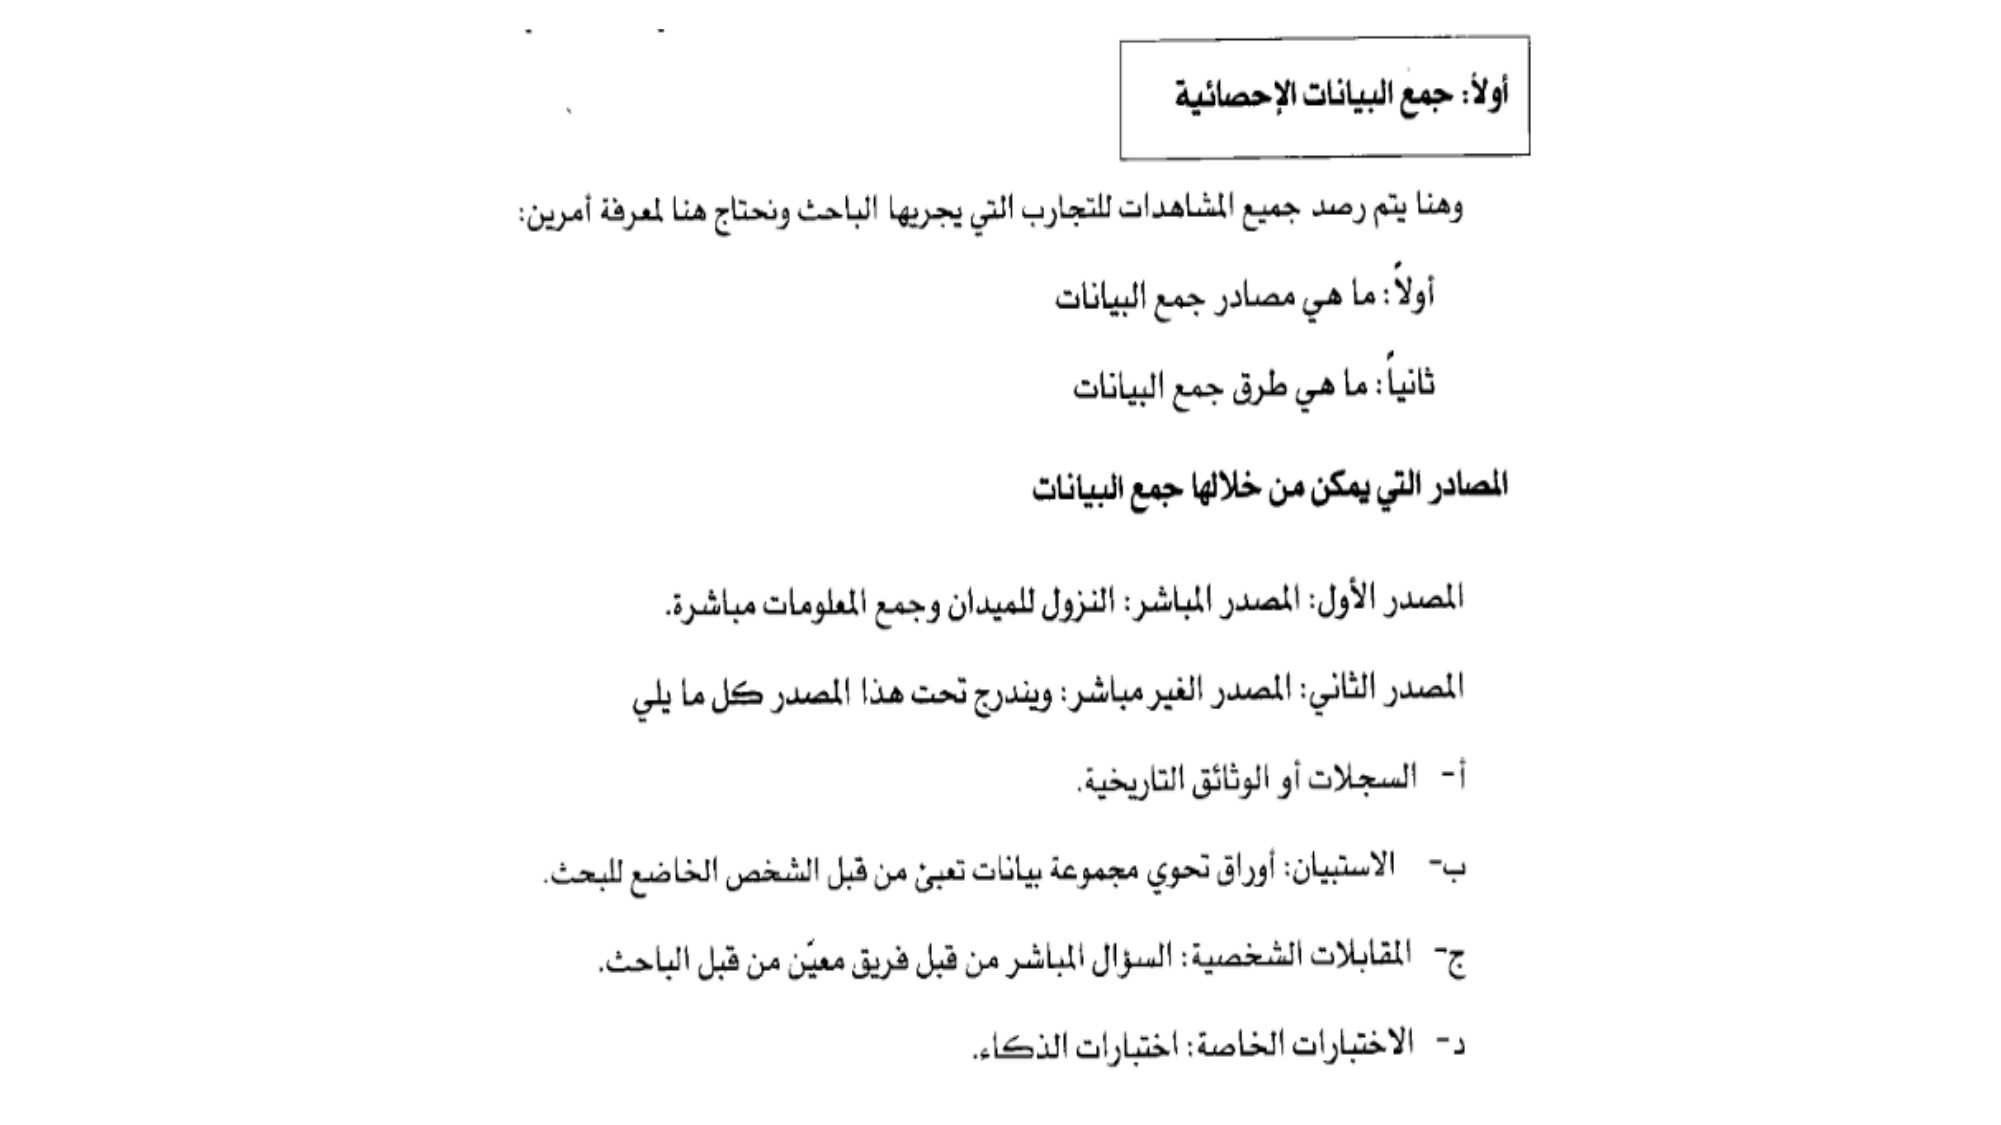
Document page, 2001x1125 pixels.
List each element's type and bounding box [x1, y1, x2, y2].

picture [504, 29, 1554, 1087]
